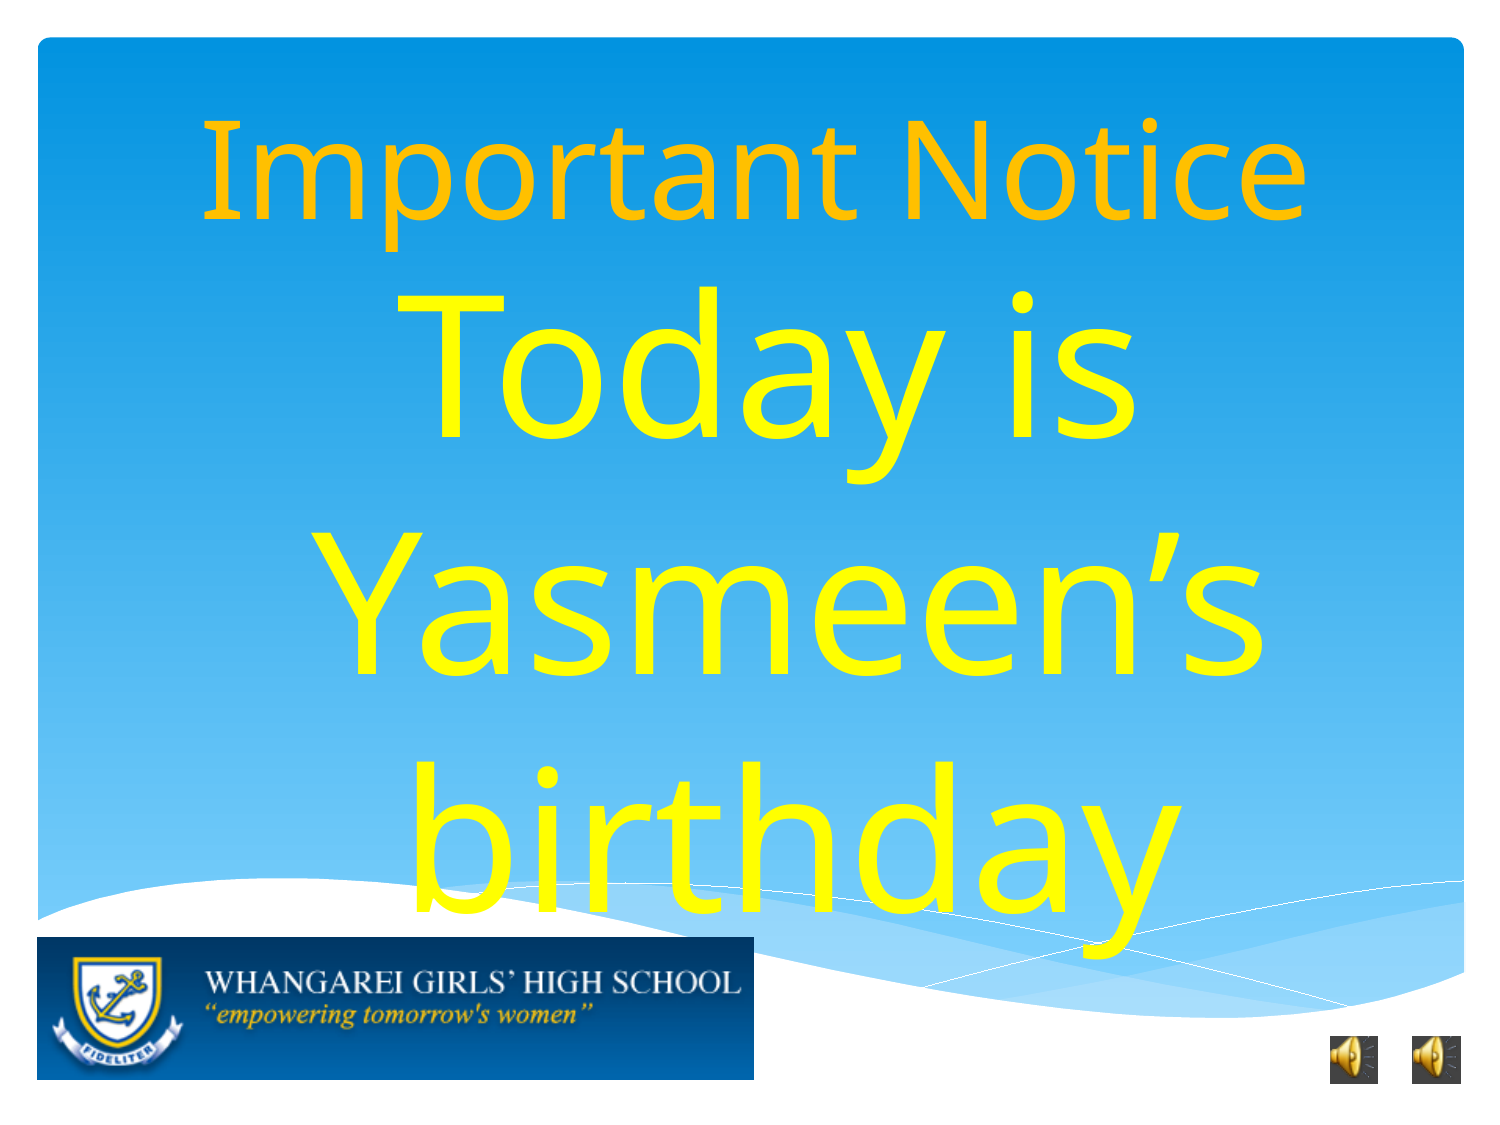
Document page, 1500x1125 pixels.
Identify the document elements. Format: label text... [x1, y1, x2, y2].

picture [1411, 1034, 1462, 1086]
picture [37, 937, 754, 1080]
text_box Today is Yasmeen’s birthday [149, 231, 1391, 963]
text_box Important Notice [149, 37, 1362, 255]
picture [1328, 1034, 1380, 1086]
